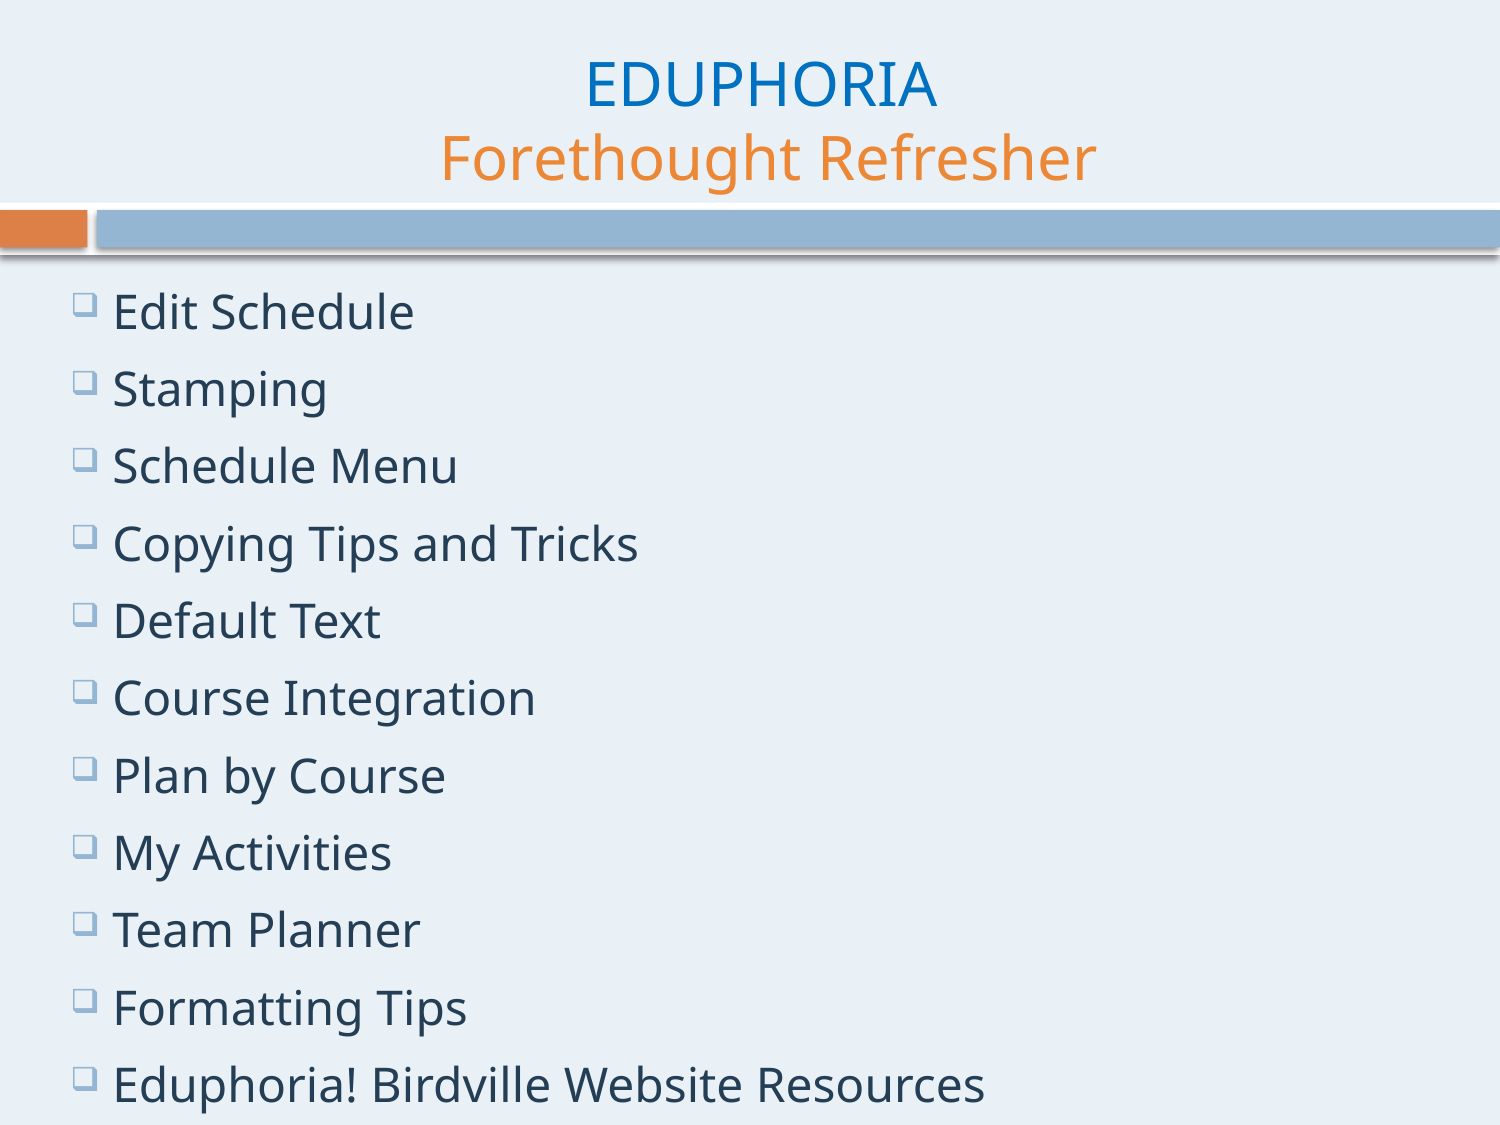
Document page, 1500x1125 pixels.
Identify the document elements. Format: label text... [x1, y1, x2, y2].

list Edit Schedule Stamping Schedule Menu Copying Tips and Tricks Default Text Course Integration Plan by Course My Activities Team Planner Formatting Tips Eduphoria! Birdville Website Resources [0, 262, 1438, 1125]
title EDUPHORIA Forethought Refresher [100, 37, 1438, 200]
